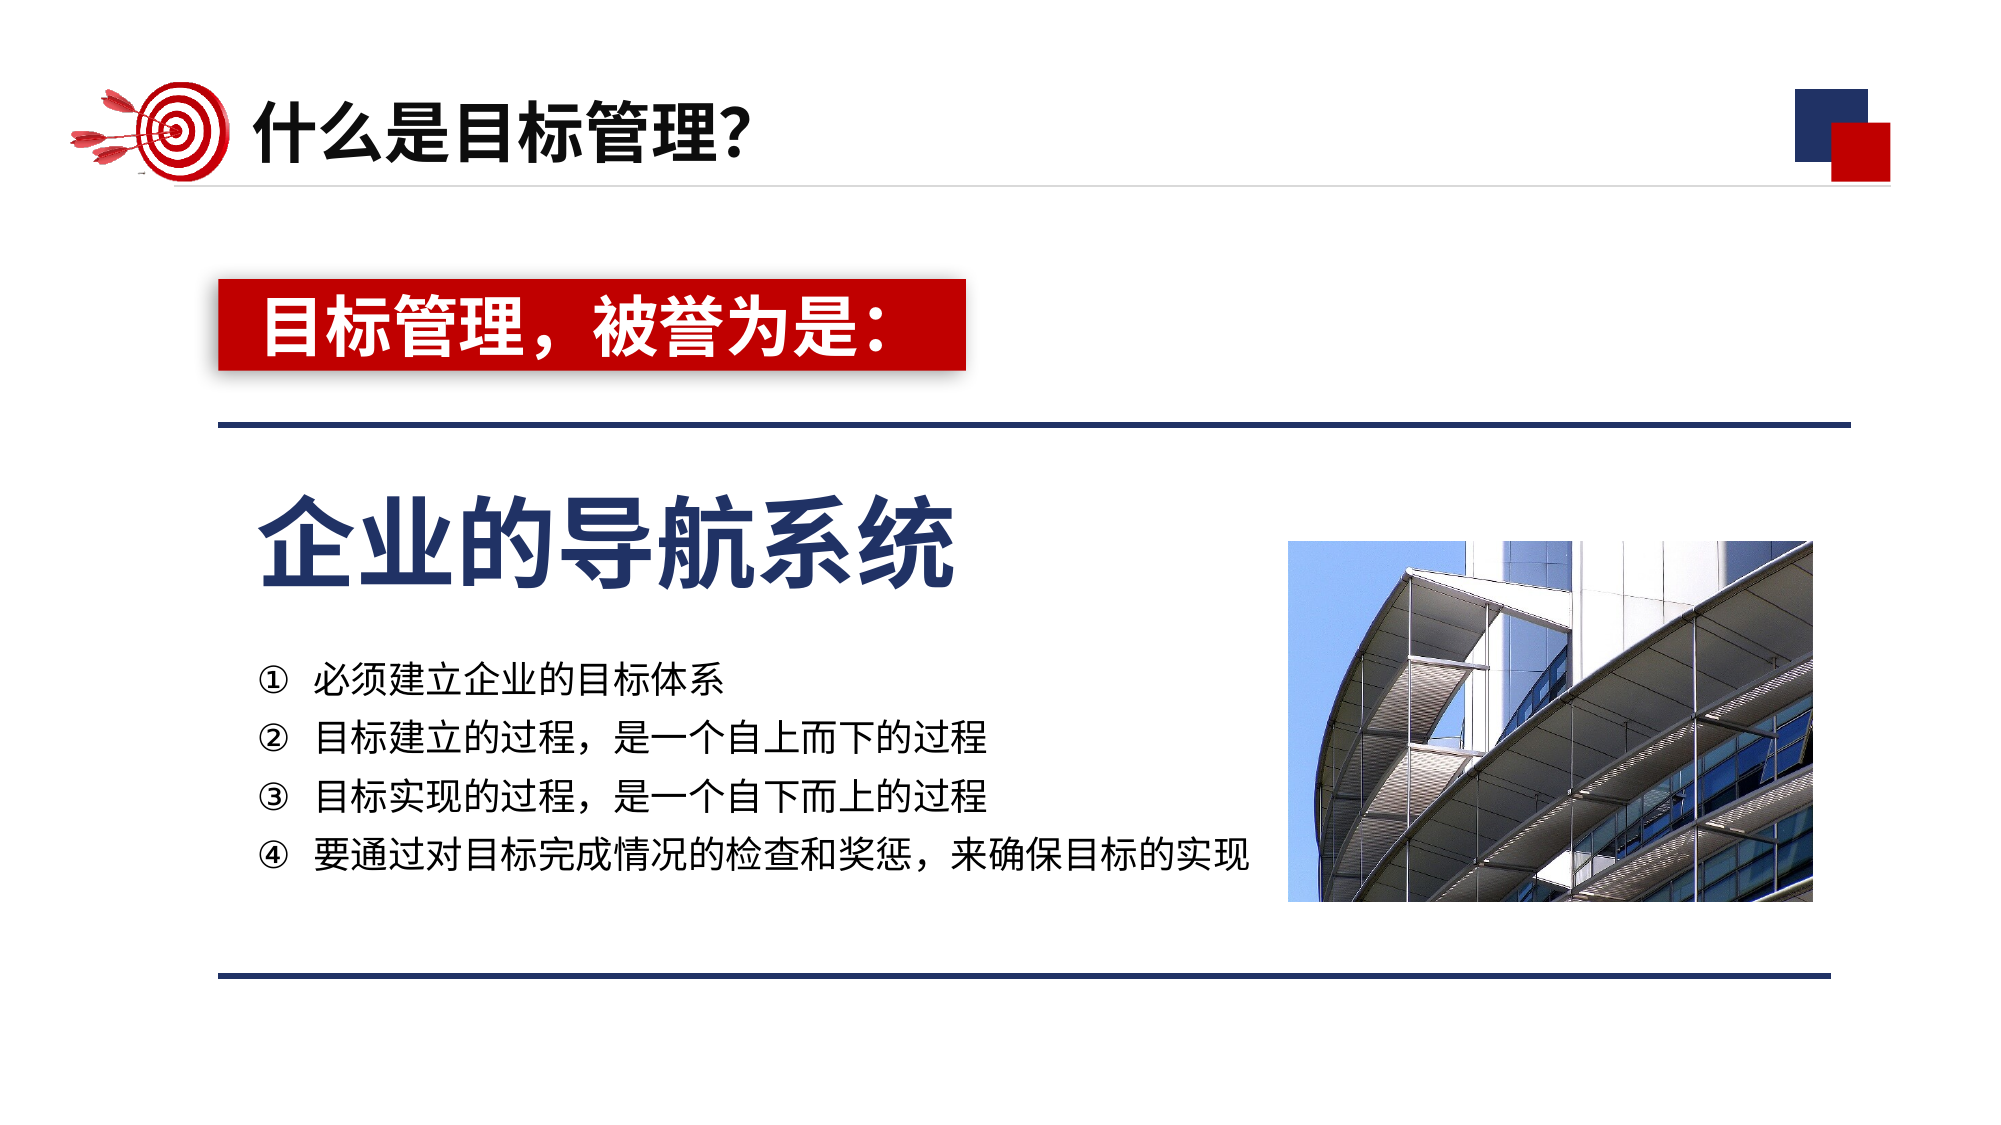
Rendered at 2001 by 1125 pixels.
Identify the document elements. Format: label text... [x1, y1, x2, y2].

text_box 目标管理，被誉为是： [218, 279, 966, 371]
text_box 什么是目标管理？ [236, 83, 800, 179]
picture [1288, 541, 1813, 902]
picture [66, 69, 234, 184]
text_box 企业的导航系统 [242, 473, 1020, 608]
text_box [1795, 89, 1891, 182]
text_box 必须建立企业的目标体系 目标建立的过程，是一个自上而下的过程 目标实现的过程，是一个自下而上的过程 要通过对目标完成情况的检查和奖惩，来确保目标的实现 [242, 634, 1288, 884]
